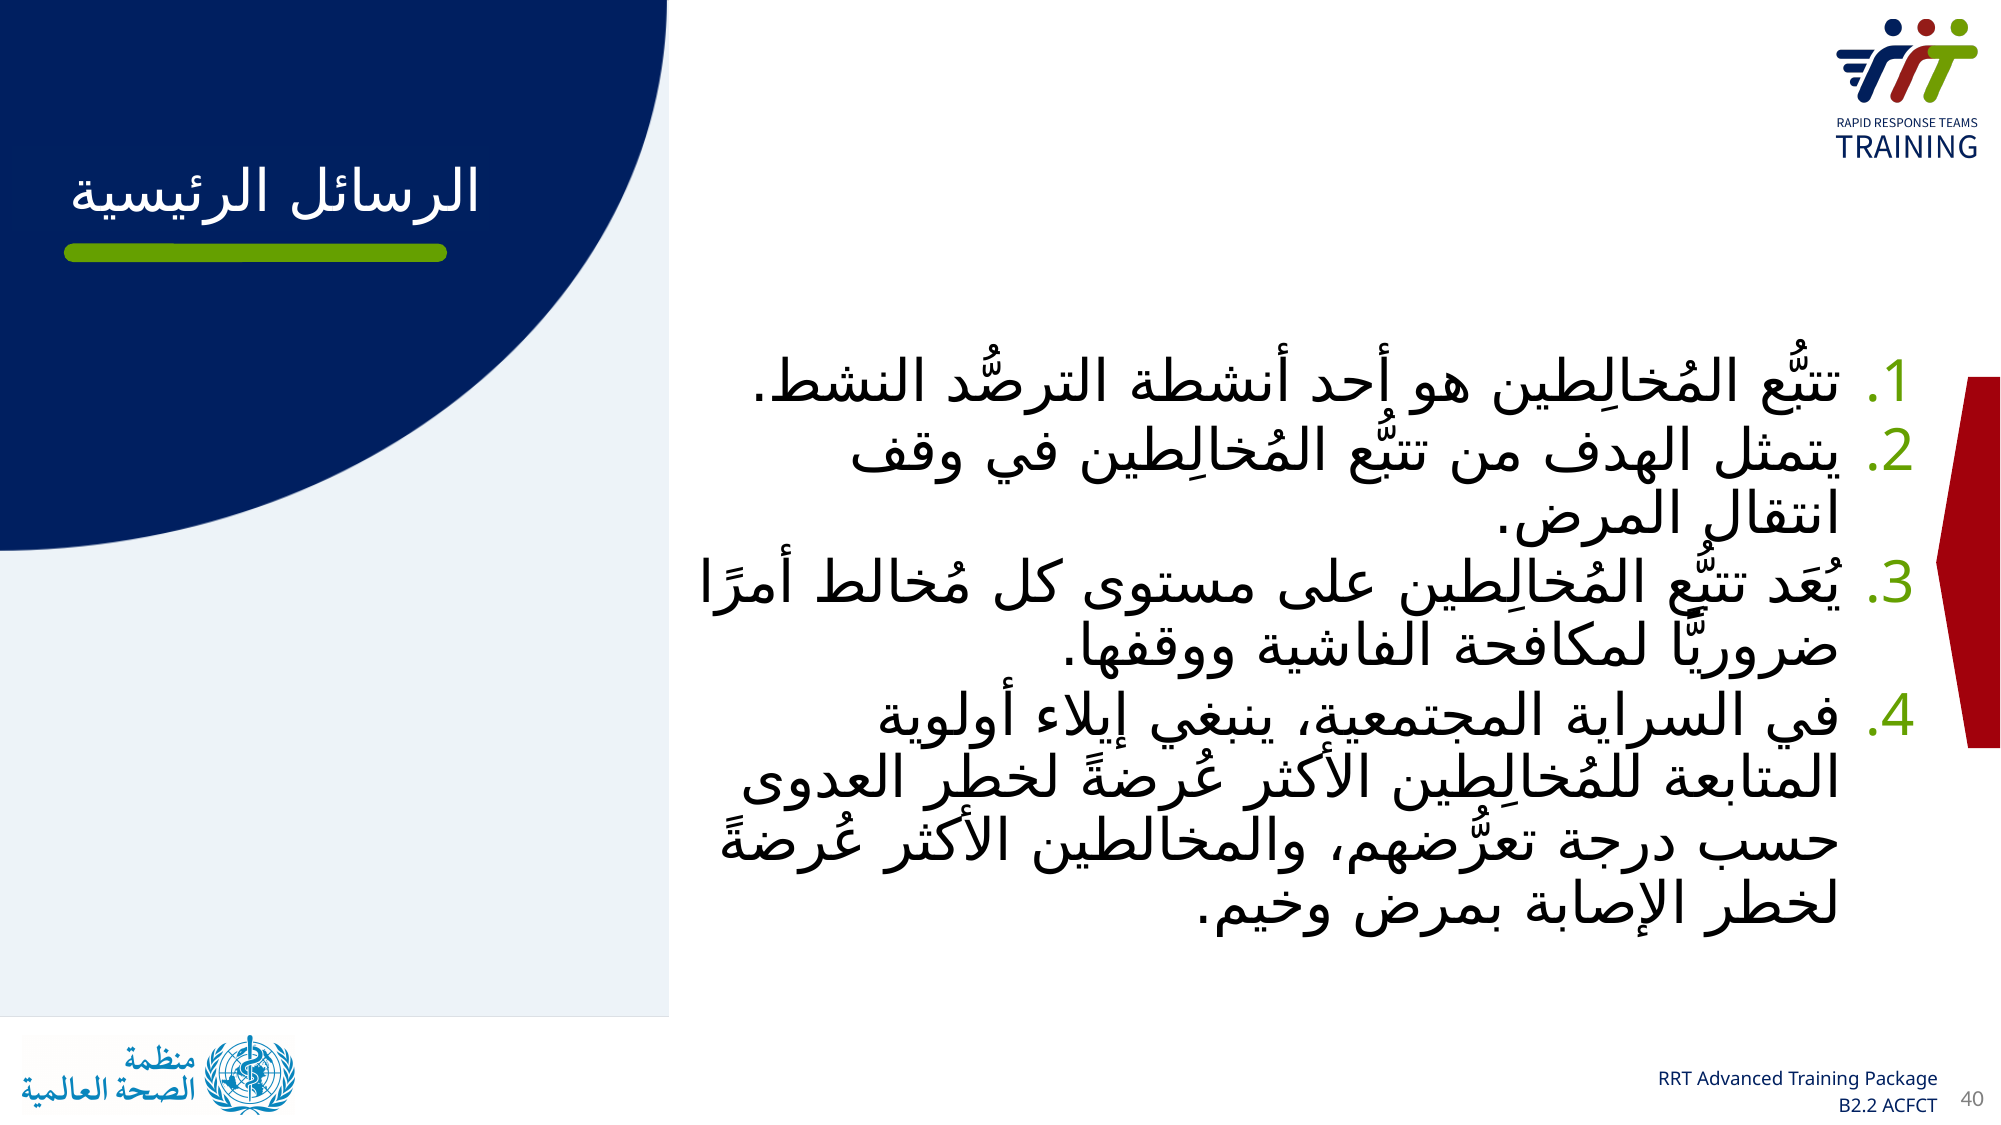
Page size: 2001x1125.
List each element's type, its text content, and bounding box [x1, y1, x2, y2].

list تتبُّع المُخالِطين هو أحد أنشطة الترصُّد النشط. يتمثل الهدف من تتبُّع المُخالِطين في وقف انتقال المرض. يُعَد تتبُّع المُخالِطين على مستوى كل مُخالط أمرًا ضروريًّا لمكافحة الفاشية ووقفها. في السراية المجتمعية، ينبغي إيلاء أولوية المتابعة للمُخالِطين الأكثر عُرضةً لخطر العدوى حسب درجة تعرُّضهم، والمخالطين الأكثر عُرضةً لخطر الإصابة بمرض وخيم. [689, 266, 1927, 859]
picture [252, 1050, 258, 1059]
picture [22, 1035, 295, 1115]
picture [0, 0, 669, 1018]
text_box الرسائل الرئيسية [11, 145, 490, 231]
picture [1835, 19, 1978, 167]
